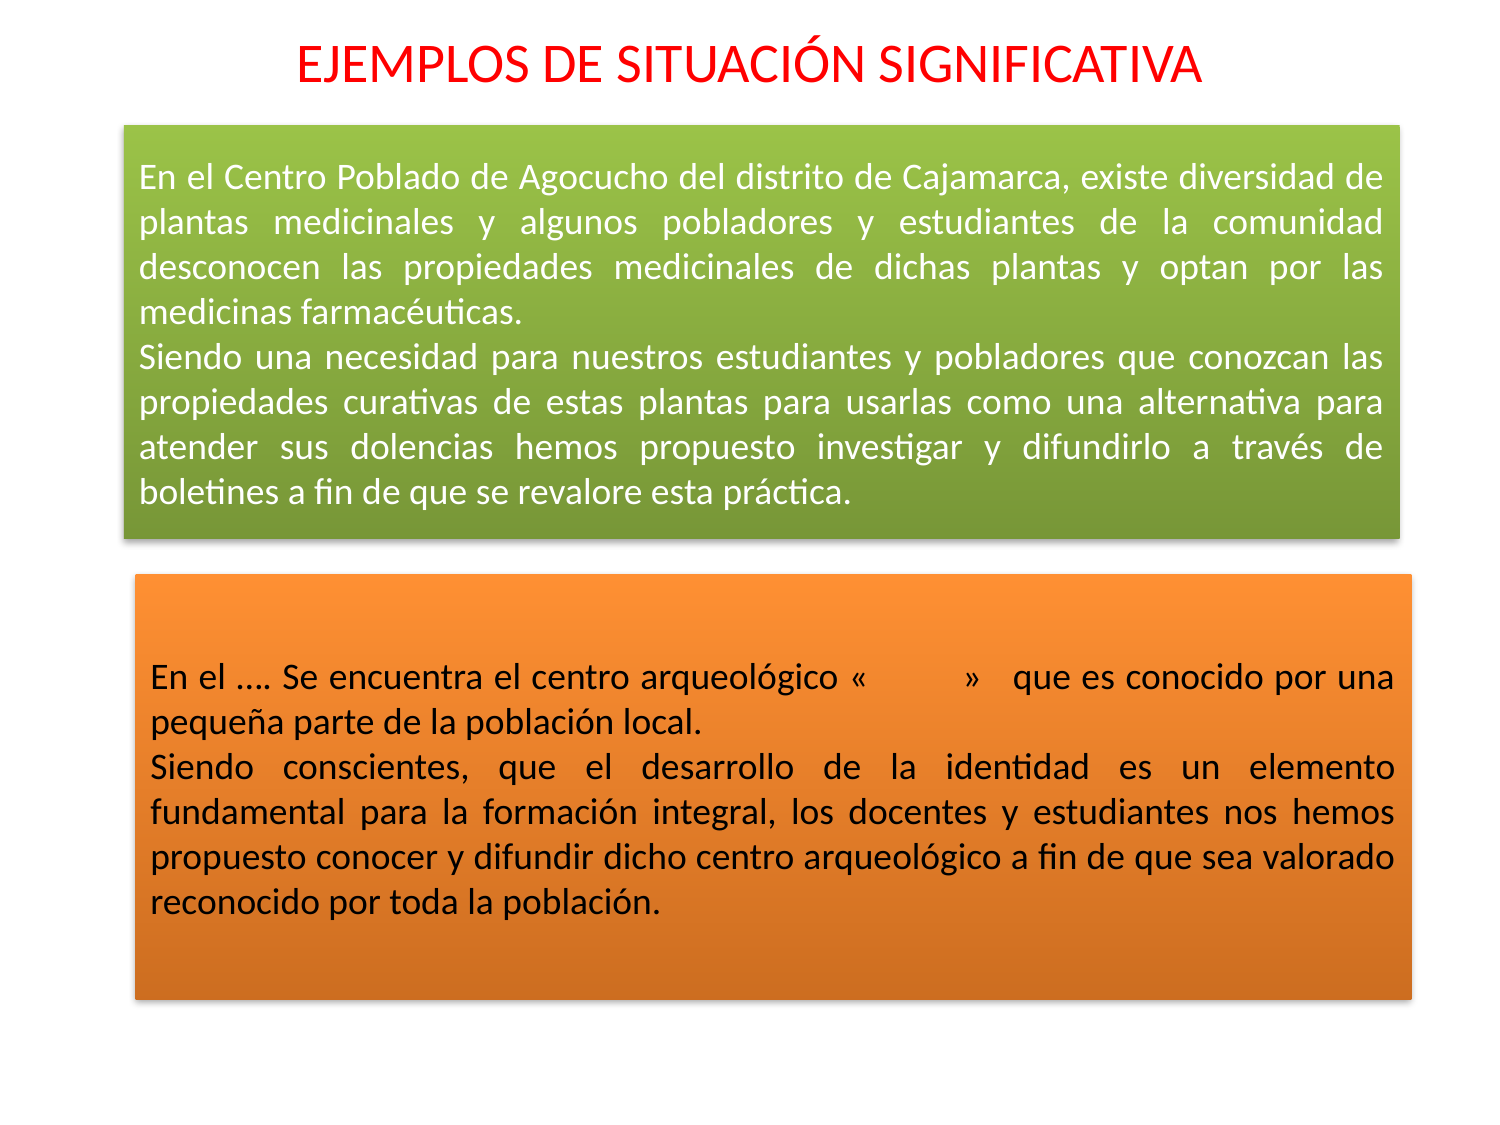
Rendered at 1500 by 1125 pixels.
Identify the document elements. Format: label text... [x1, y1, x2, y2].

text_box En el Centro Poblado de Agocucho del distrito de Cajamarca, existe diversidad de plantas medicinales y algunos pobladores y estudiantes de la comunidad desconocen las propiedades medicinales de dichas plantas y optan por las medicinas farmacéuticas. Siendo una necesidad para nuestros estudiantes y pobladores que conozcan las propiedades curativas de estas plantas para usarlas como una alternativa para atender sus dolencias hemos propuesto investigar y difundirlo a través de boletines a fin de que se revalore esta práctica. [123, 125, 1400, 539]
text_box En el …. Se encuentra el centro arqueológico « » que es conocido por una pequeña parte de la población local. Siendo conscientes, que el desarrollo de la identidad es un elemento fundamental para la formación integral, los docentes y estudiantes nos hemos propuesto conocer y difundir dicho centro arqueológico a fin de que sea valorado reconocido por toda la población. [135, 574, 1412, 1000]
title EJEMPLOS DE SITUACIÓN SIGNIFICATIVA [75, 19, 1425, 102]
